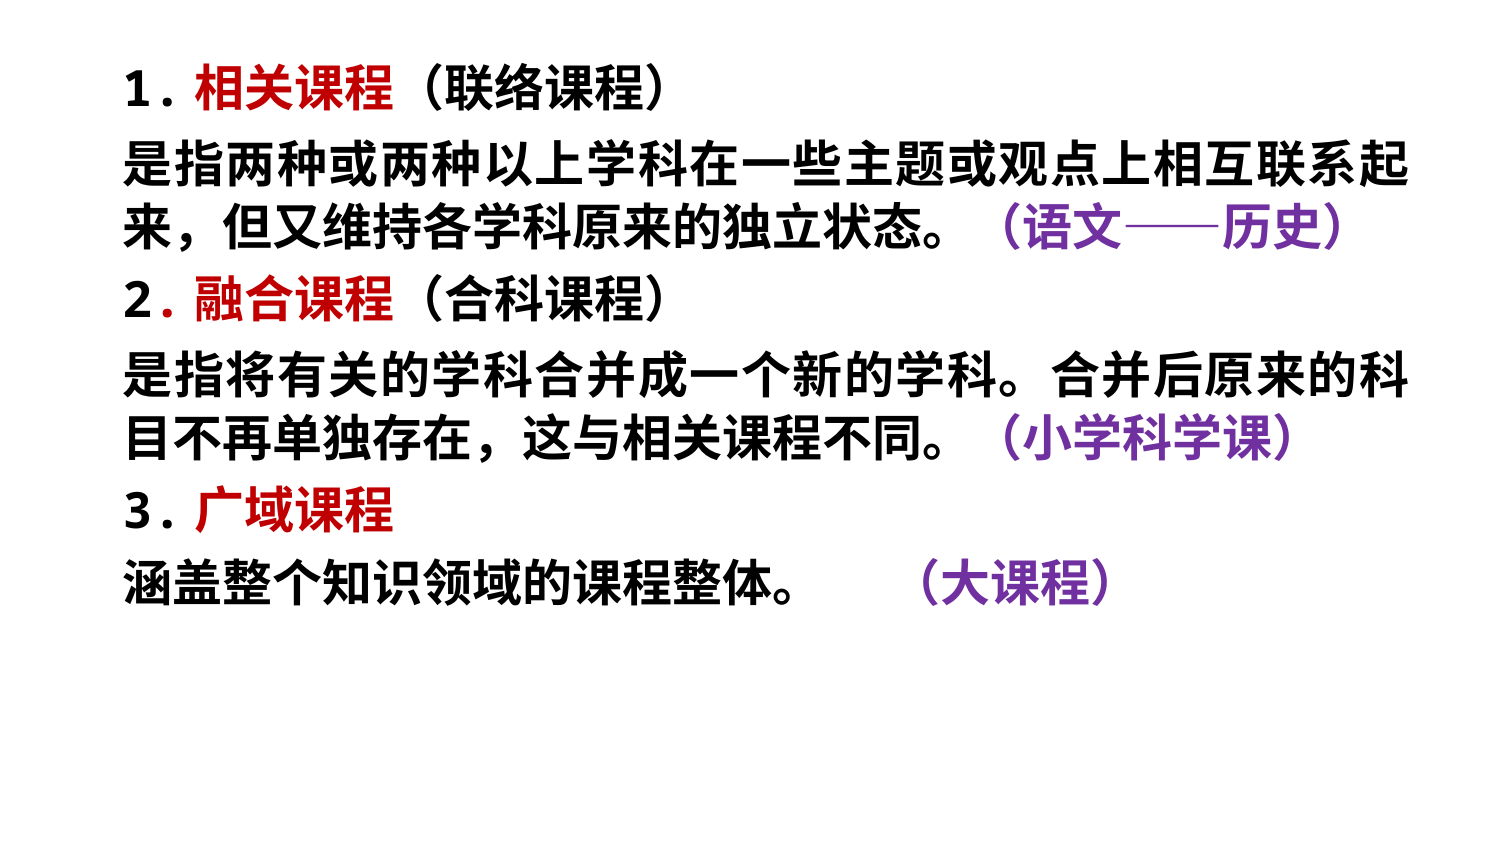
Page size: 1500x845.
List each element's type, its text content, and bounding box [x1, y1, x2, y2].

list 1.相关课程（联络课程） 是指两种或两种以上学科在一些主题或观点上相互联系起来，但又维持各学科原来的独立状态。（语文——历史） 2.融合课程（合科课程） 是指将有关的学科合并成一个新的学科。合并后原来的科目不再单独存在，这与相关课程不同。（小学科学课） 3.广域课程 涵盖整个知识领域的课程整体。 （大课程） [107, 48, 1426, 708]
